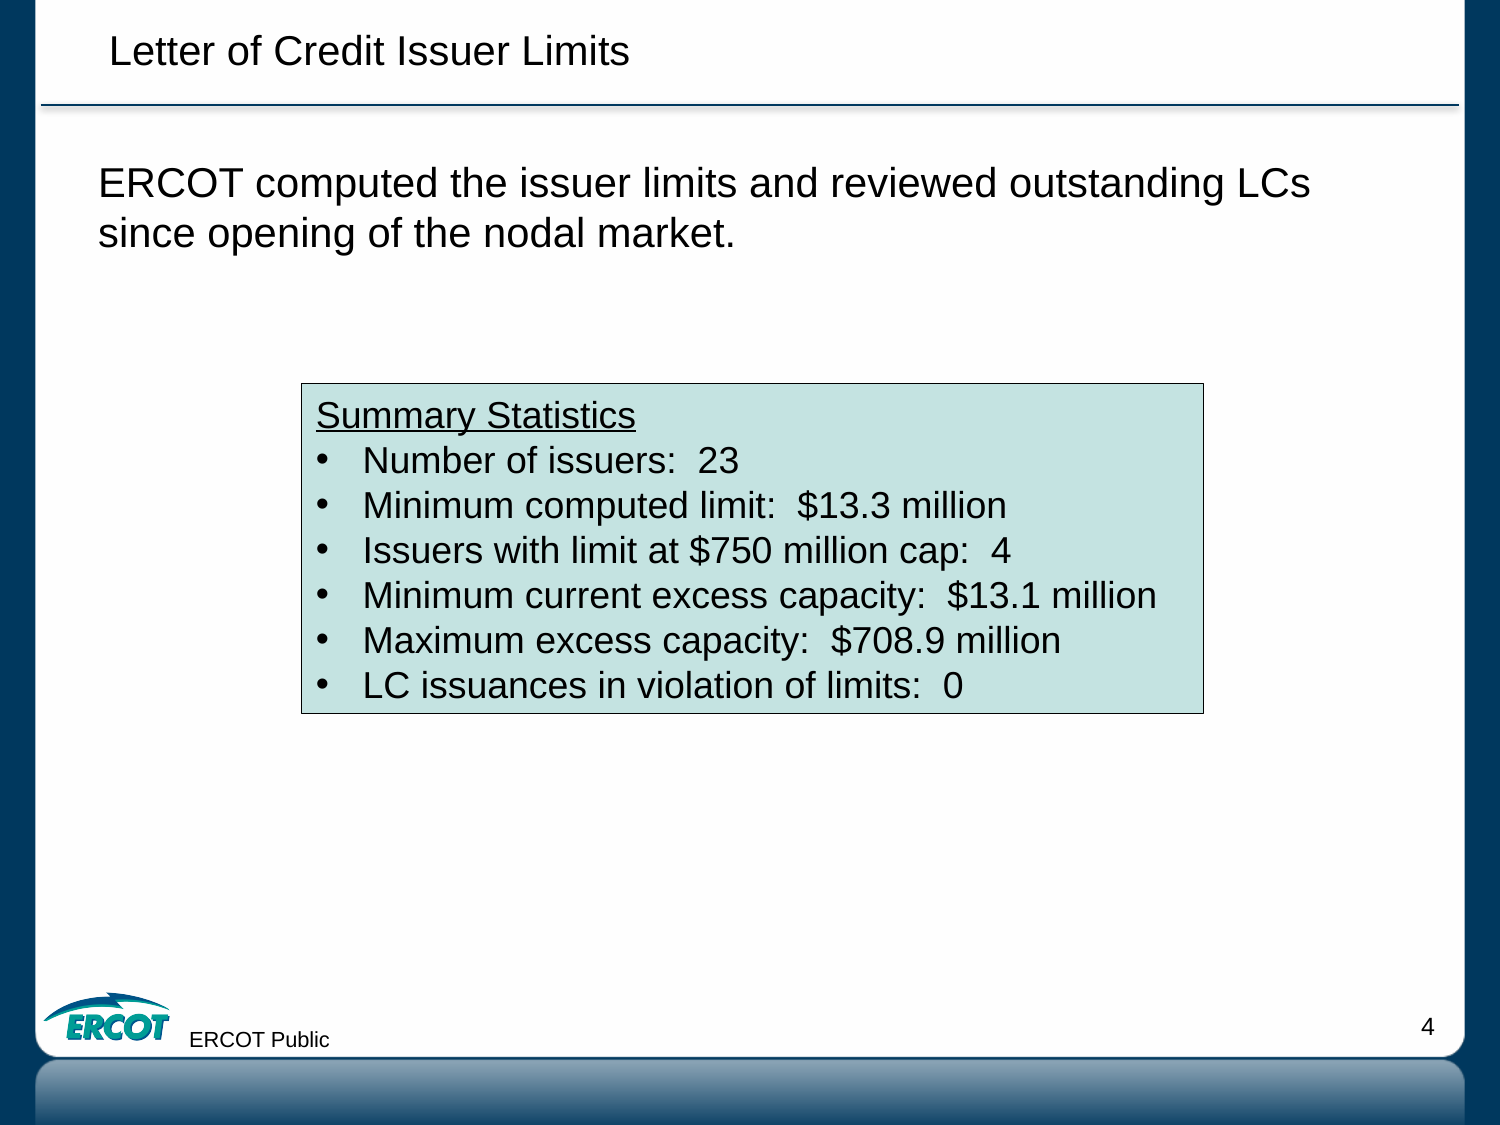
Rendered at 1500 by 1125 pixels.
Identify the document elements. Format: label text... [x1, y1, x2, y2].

picture [35, 0, 1465, 1125]
text_box ERCOT computed the issuer limits and reviewed outstanding LCs since opening of the nodal market. [83, 147, 1421, 263]
text_box Letter of Credit Issuer Limits [93, 2, 1346, 96]
text_box Summary Statistics Number of issuers: 23 Minimum computed limit: $13.3 million Issuers with limit at $750 million cap: 4 Minimum current excess capacity: $13.1 million Maximum excess capacity: $708.9 million LC issuances in violation of limits: 0 [301, 383, 1203, 713]
text_box ERCOT Public [174, 991, 1301, 1059]
